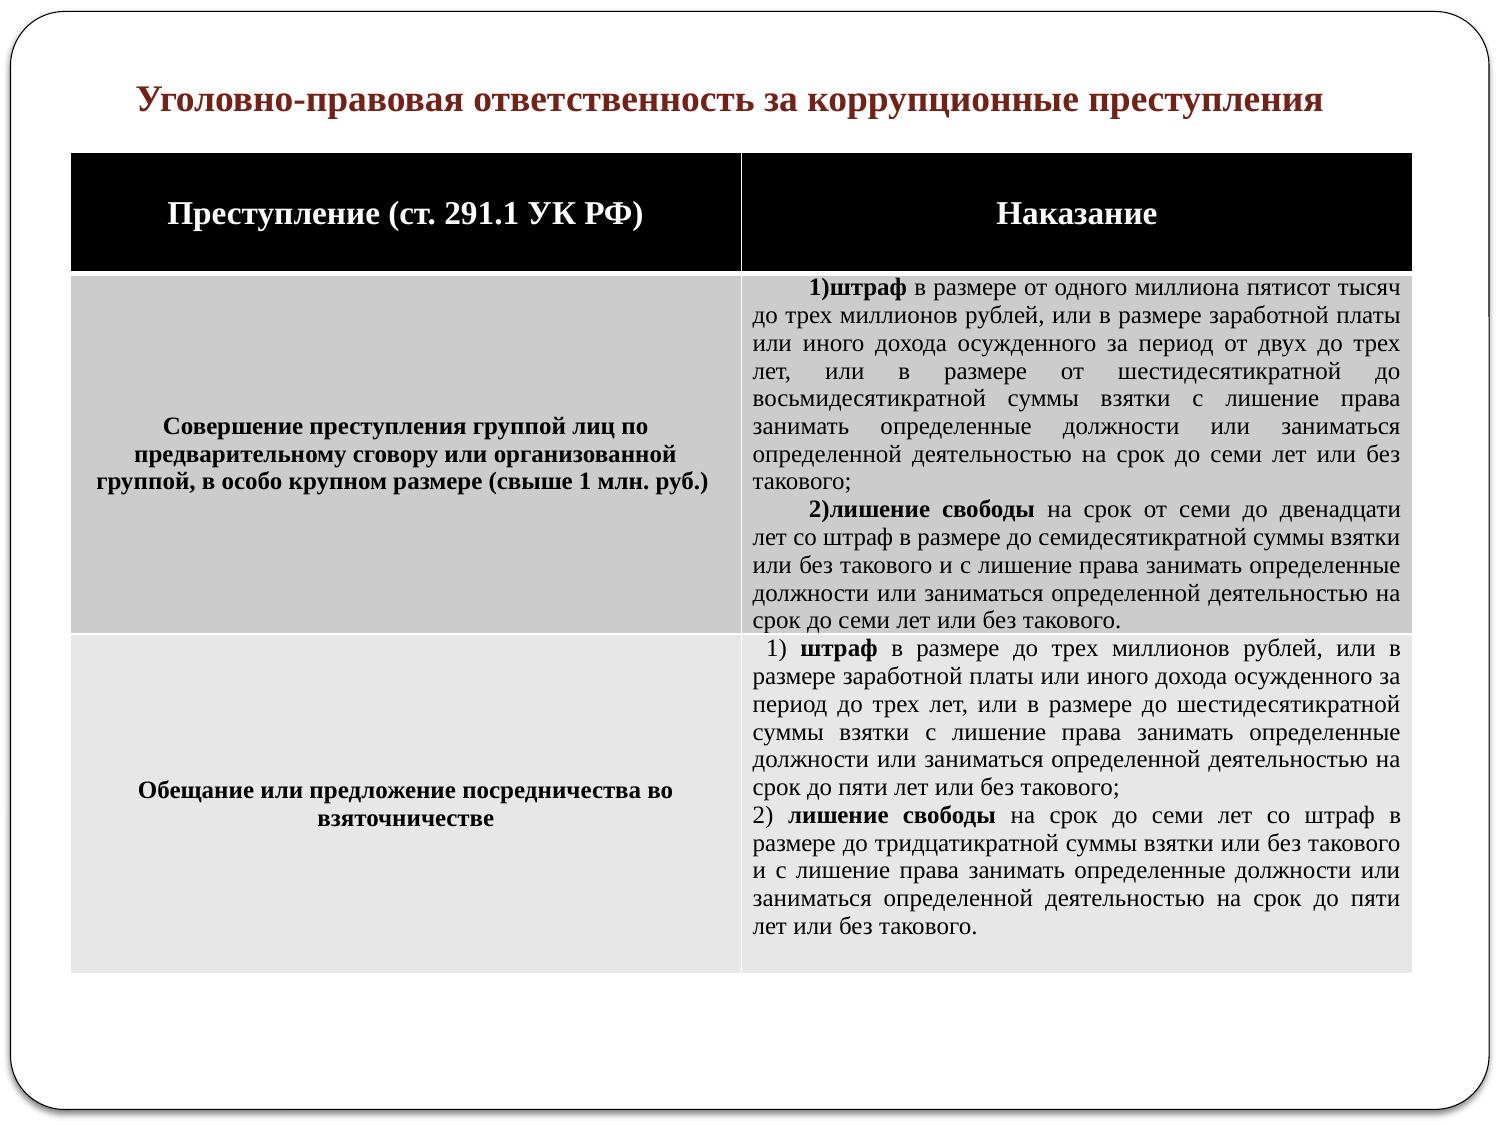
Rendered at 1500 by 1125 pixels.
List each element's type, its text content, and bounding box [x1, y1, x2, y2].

table_cell штраф в размере от одного миллиона пятисот тысяч до трех миллионов рублей, или в размере заработной платы или иного дохода осужденного за период от двух до трех лет, или в размере от шестидесятикратной до восьмидесятикратной суммы взятки с лишение права занимать определенные должности или заниматься определенной деятельностью на срок до семи лет или без такового; лишение свободы на срок от семи до двенадцати лет со штраф в размере до семидесятикратной суммы взятки или без такового и с лишение права занимать определенные должности или заниматься определенной деятельностью на срок до семи лет или без такового. [742, 276, 1412, 633]
table_header Преступление (ст. 291.1 УК РФ) [71, 153, 741, 271]
table_cell 1) штраф в размере до трех миллионов рублей, или в размере заработной платы или иного дохода осужденного за период до трех лет, или в размере до шестидесятикратной суммы взятки с лишение права занимать определенные должности или заниматься определенной деятельностью на срок до пяти лет или без такового; 2) лишение свободы на срок до семи лет со штраф в размере до тридцатикратной суммы взятки или без такового и с лишение права занимать определенные должности или заниматься определенной деятельностью на срок до пяти лет или без такового. [742, 635, 1412, 973]
table_header Наказание [742, 153, 1412, 271]
table_cell Совершение преступления группой лиц по предварительному сговору или организованной группой, в особо крупном размере (свыше 1 млн. руб.) [71, 276, 741, 633]
text_box Уголовно-правовая ответственность за коррупционные преступления [58, 58, 1402, 135]
table_cell Обещание или предложение посредничества во взяточничестве [71, 635, 741, 973]
